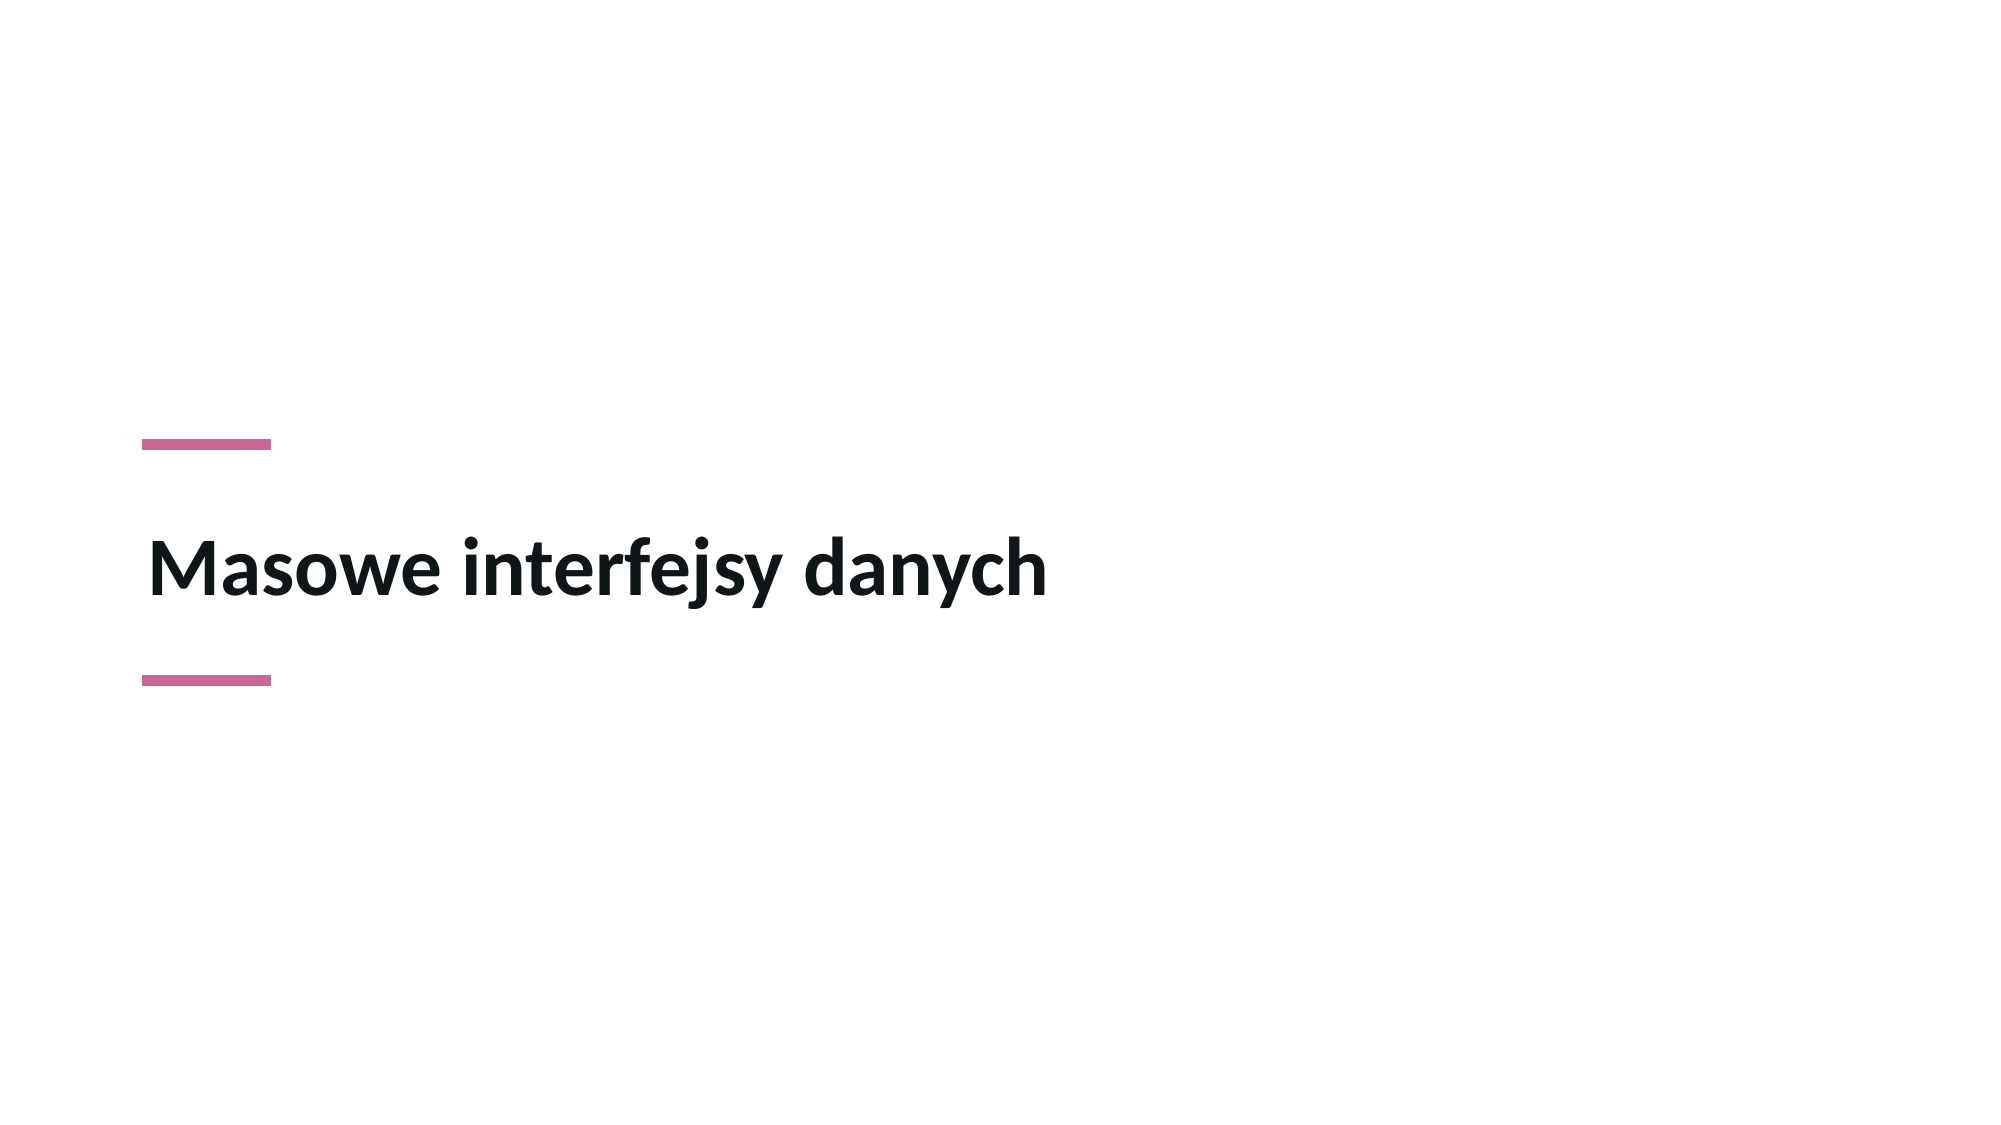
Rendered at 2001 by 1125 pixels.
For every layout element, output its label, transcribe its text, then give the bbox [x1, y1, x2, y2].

title Masowe interfejsy danych [147, 444, 1743, 681]
